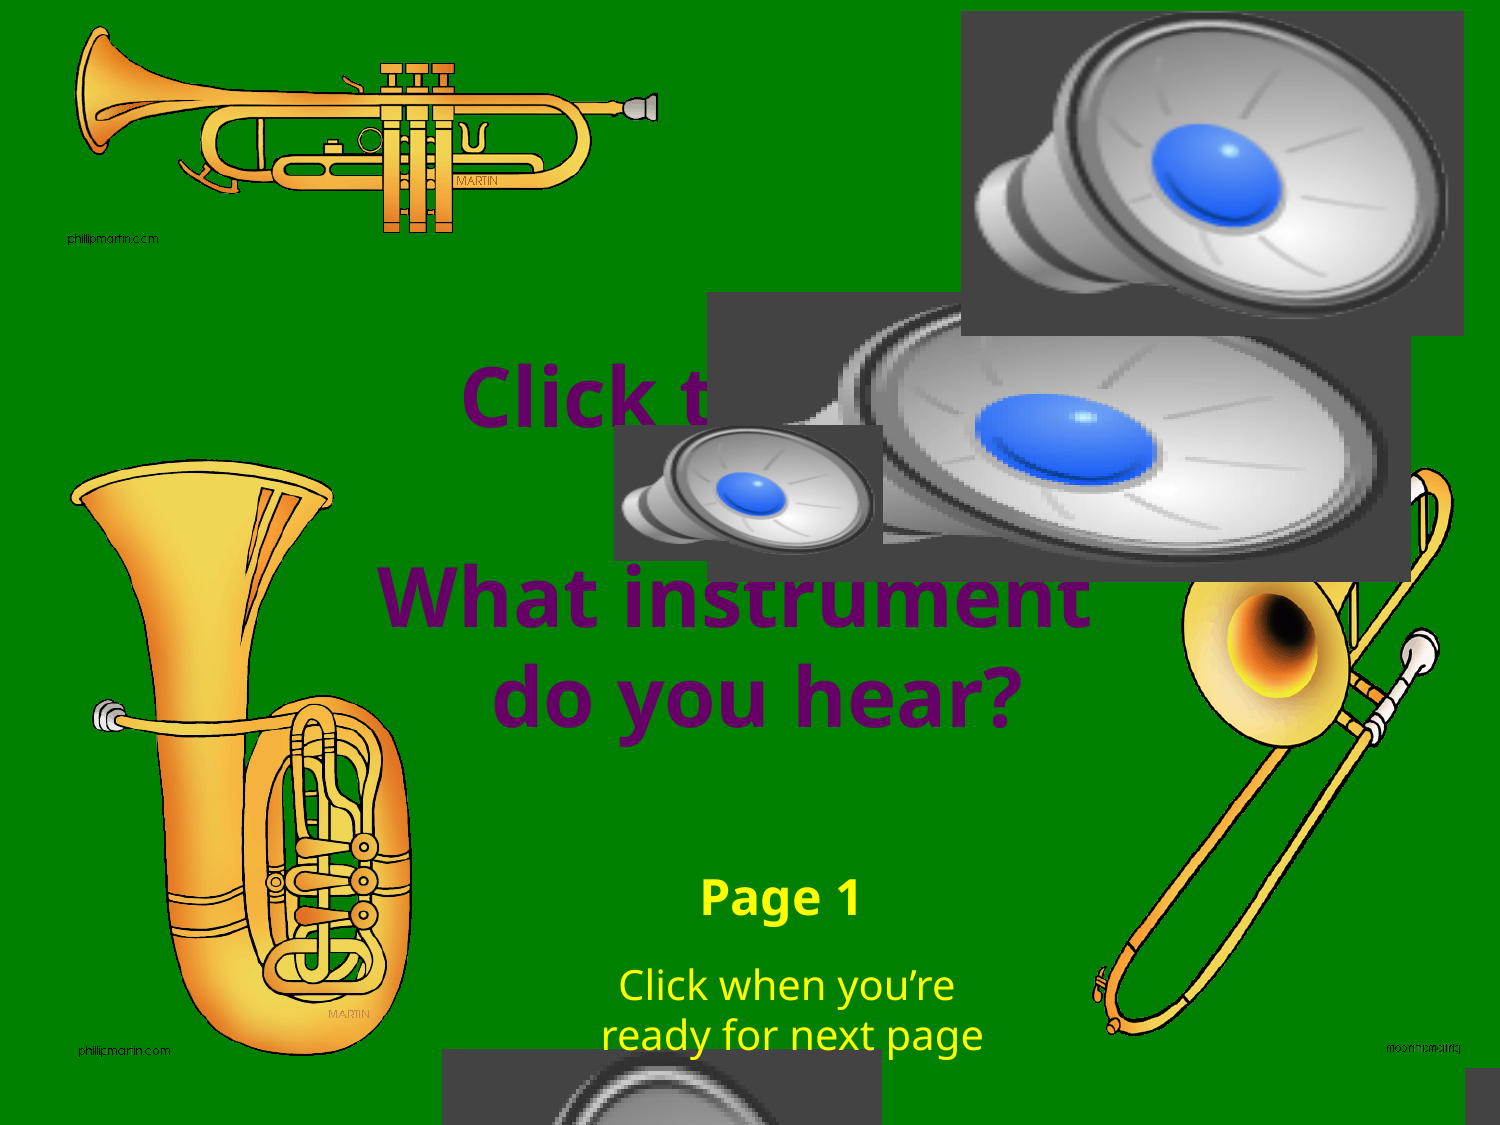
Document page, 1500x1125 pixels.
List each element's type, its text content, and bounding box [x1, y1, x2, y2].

picture [0, 444, 883, 1125]
picture [0, 0, 1500, 1125]
text_box Click the staff. What instrument do you hear? [332, 336, 1078, 752]
text_box Page 1 [684, 858, 879, 934]
text_box Click when you’re ready for next page [585, 951, 999, 1067]
